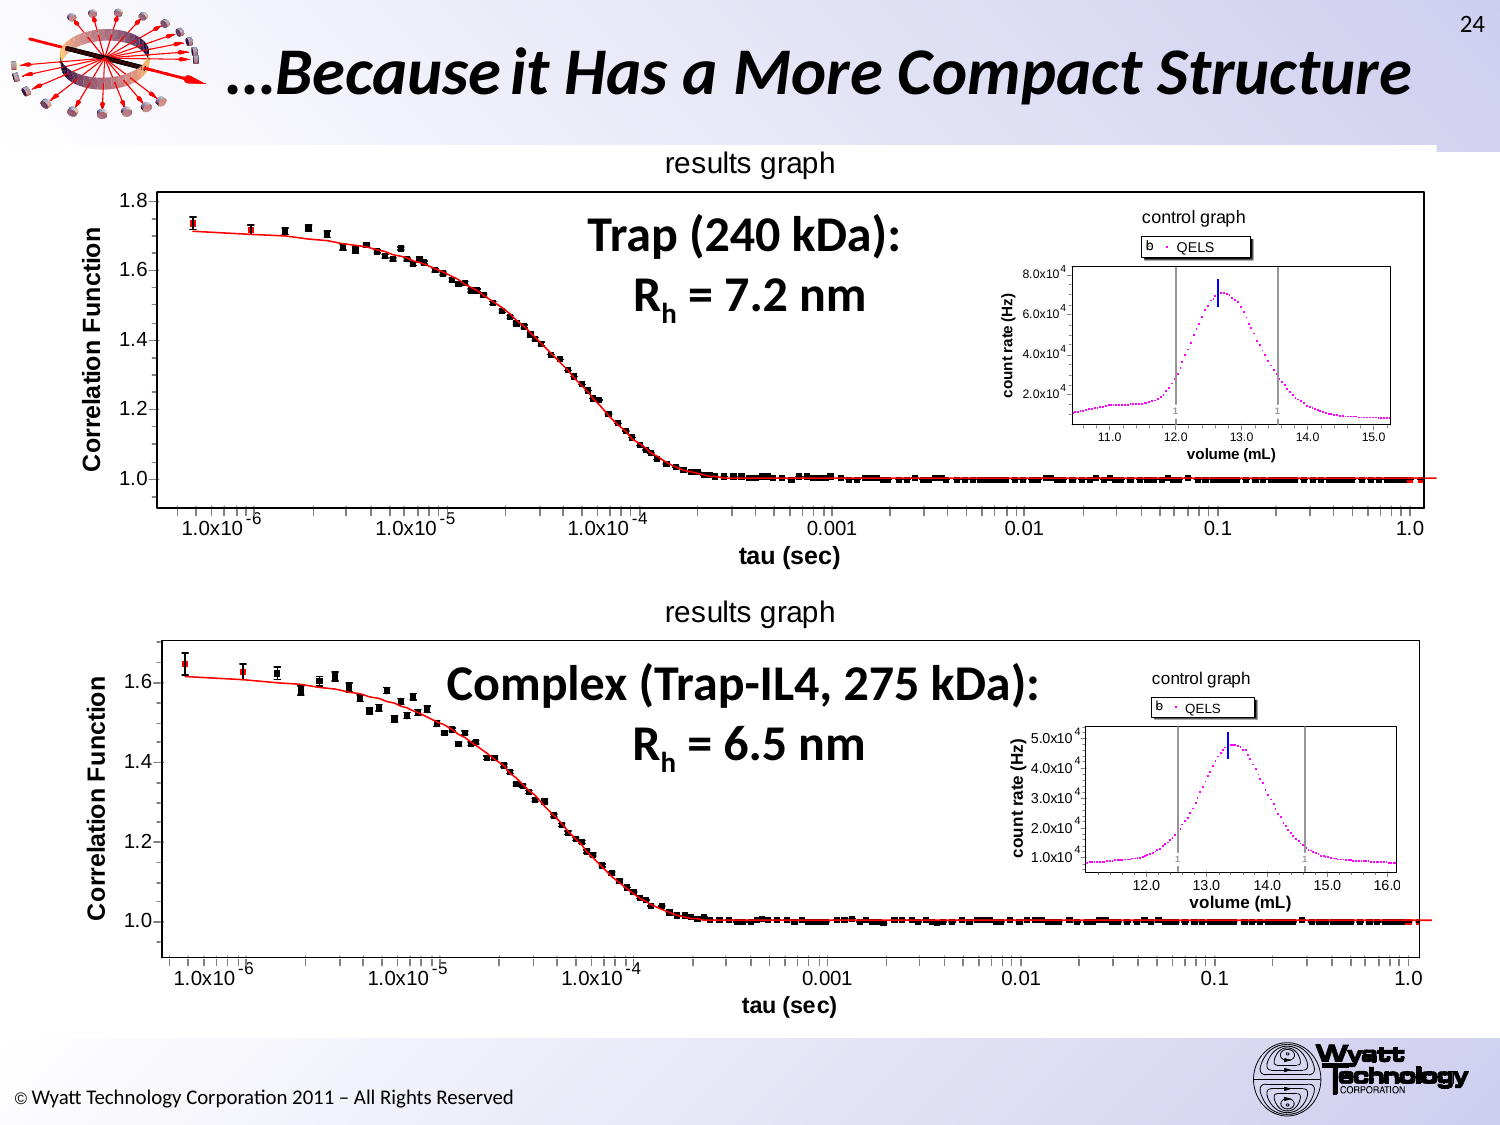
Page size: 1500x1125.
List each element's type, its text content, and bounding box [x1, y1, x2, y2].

text_box it Has a More Compact Structure [416, 20, 1500, 115]
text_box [63, 145, 1437, 576]
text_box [67, 593, 1433, 1024]
title …Because [212, 20, 416, 115]
